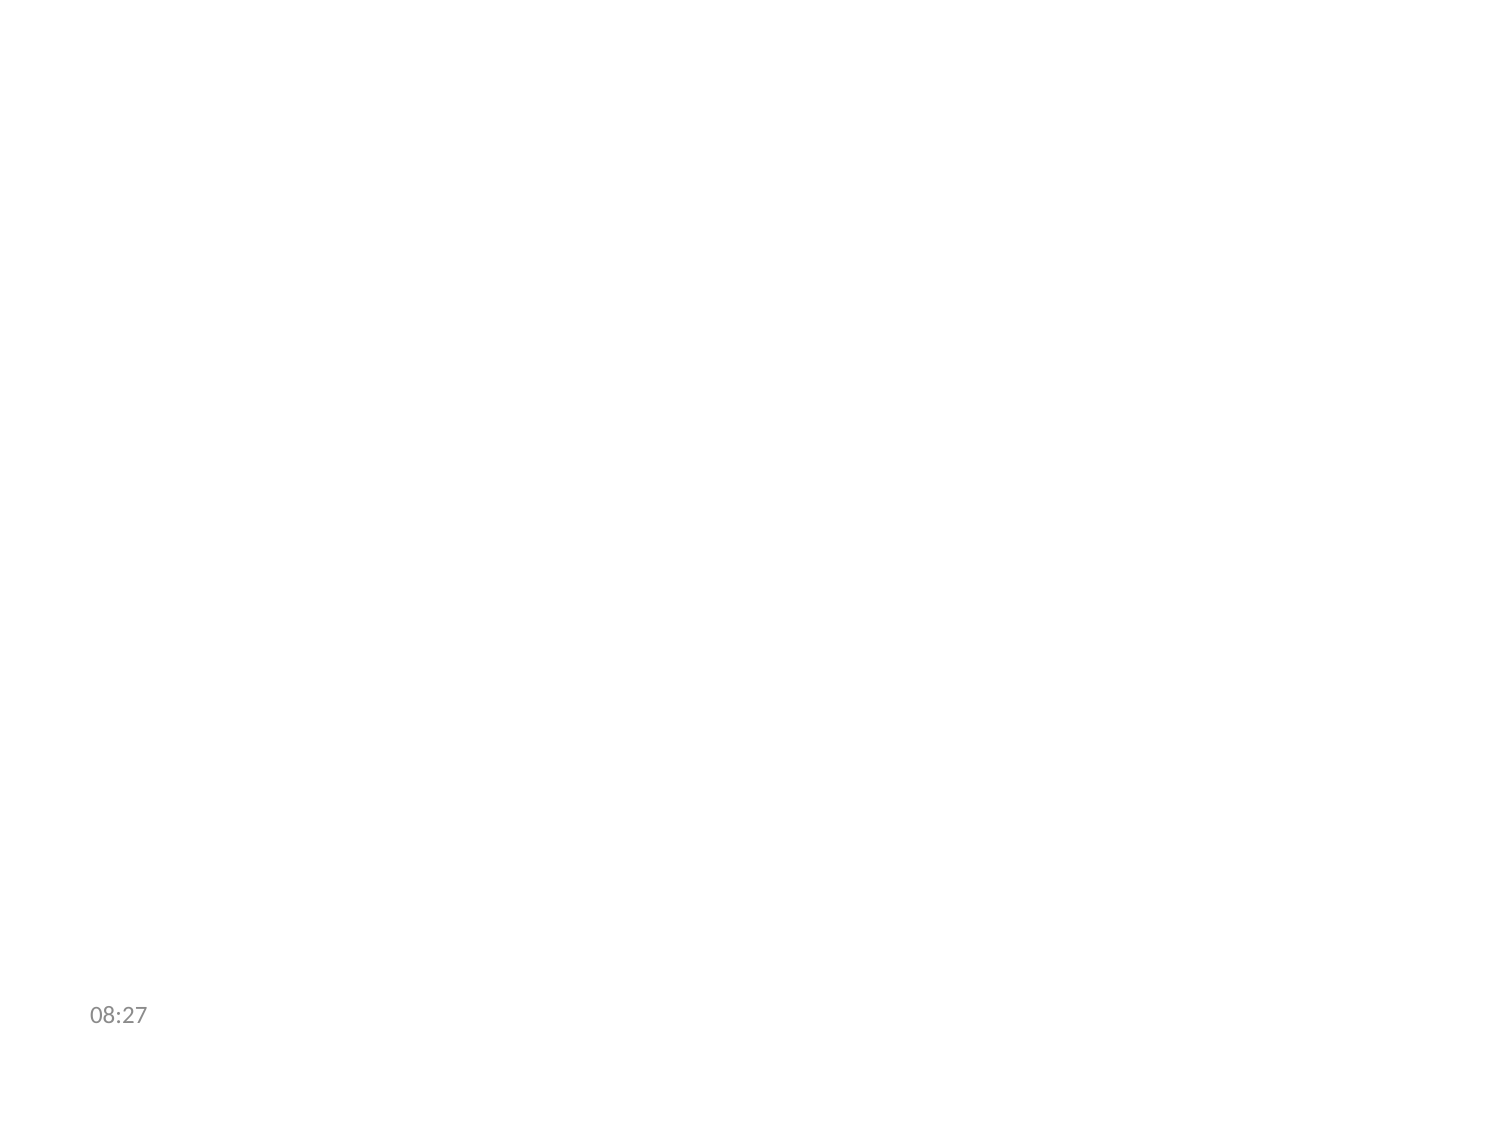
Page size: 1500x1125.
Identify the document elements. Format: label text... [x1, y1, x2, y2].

text_box 15:35 [75, 983, 425, 1044]
